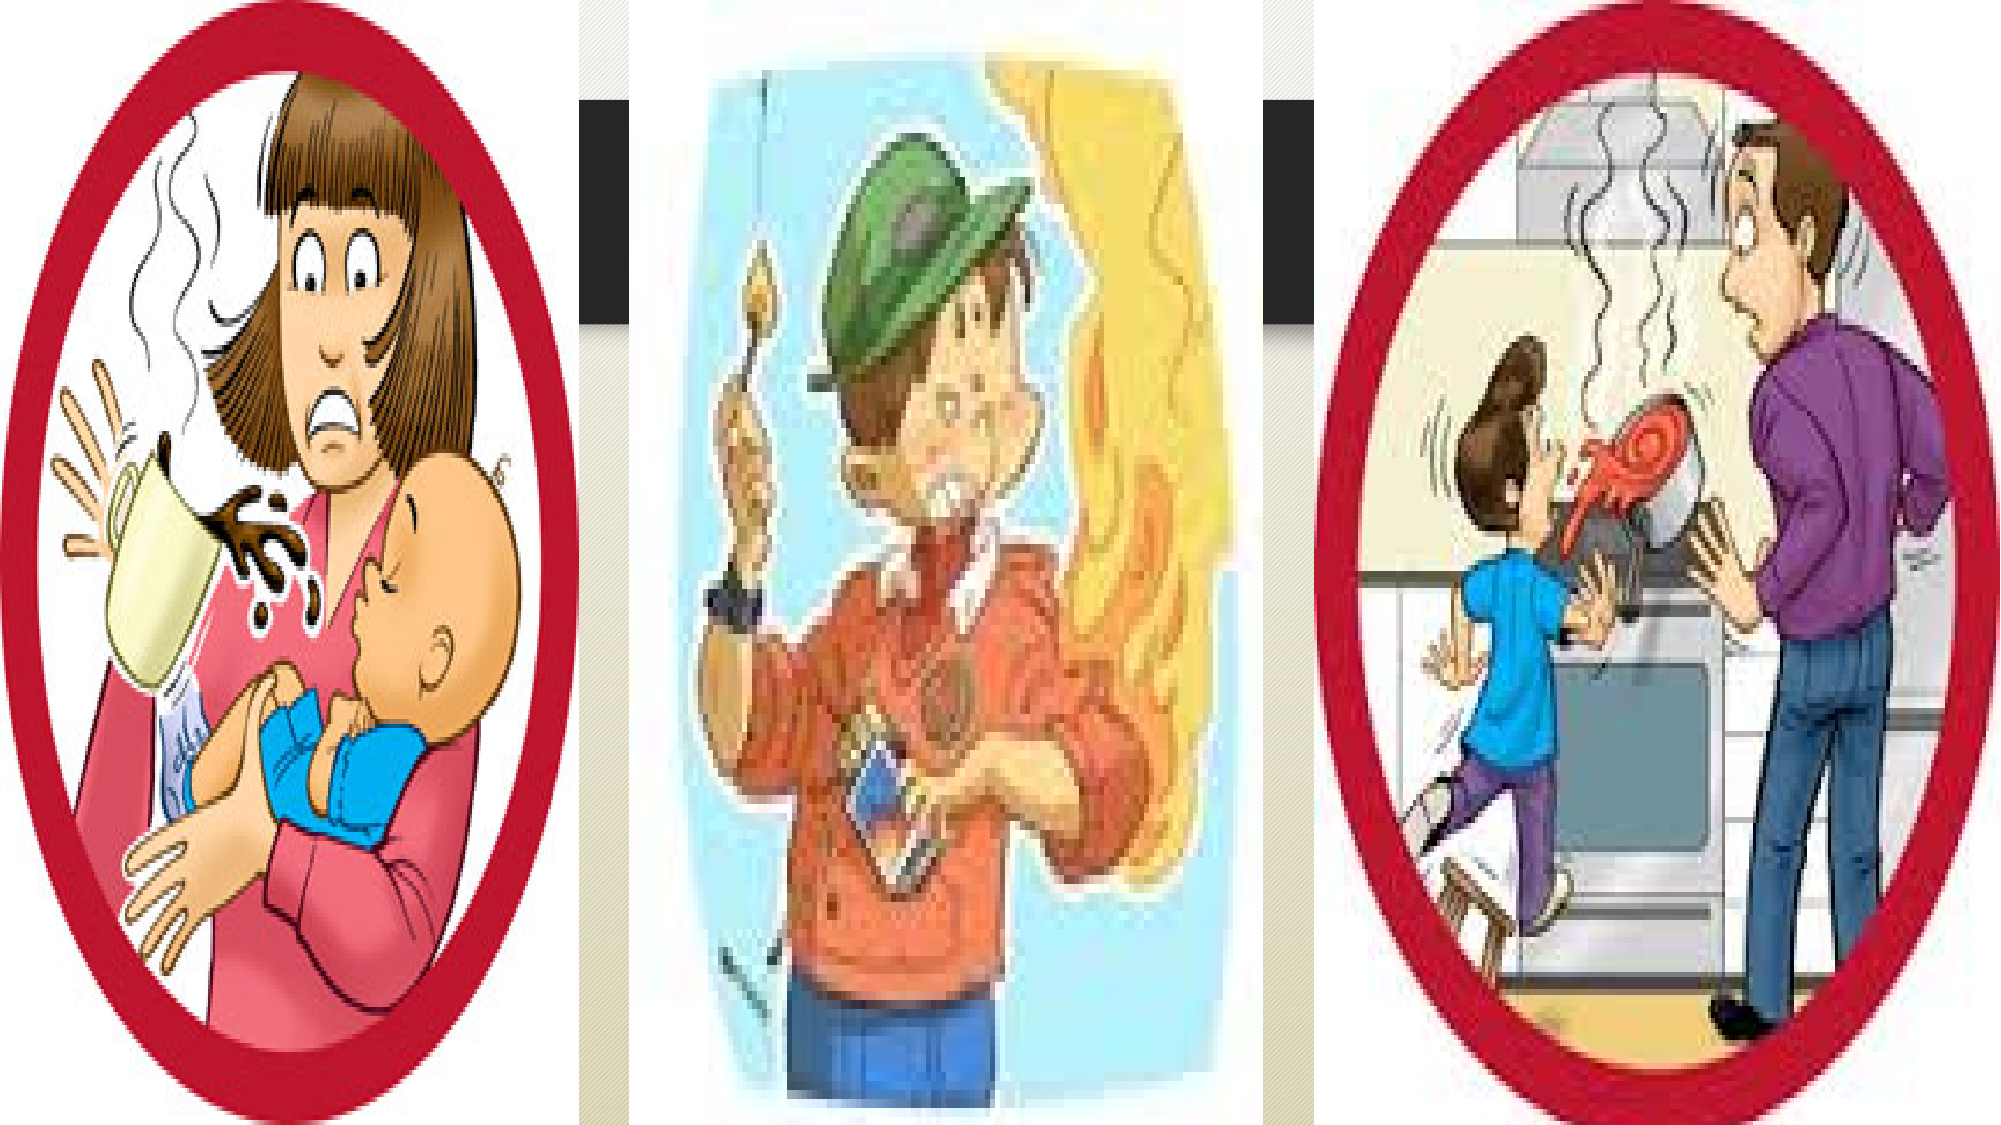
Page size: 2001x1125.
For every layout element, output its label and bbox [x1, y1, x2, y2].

list [0, 0, 579, 1125]
picture [579, 0, 2000, 1125]
